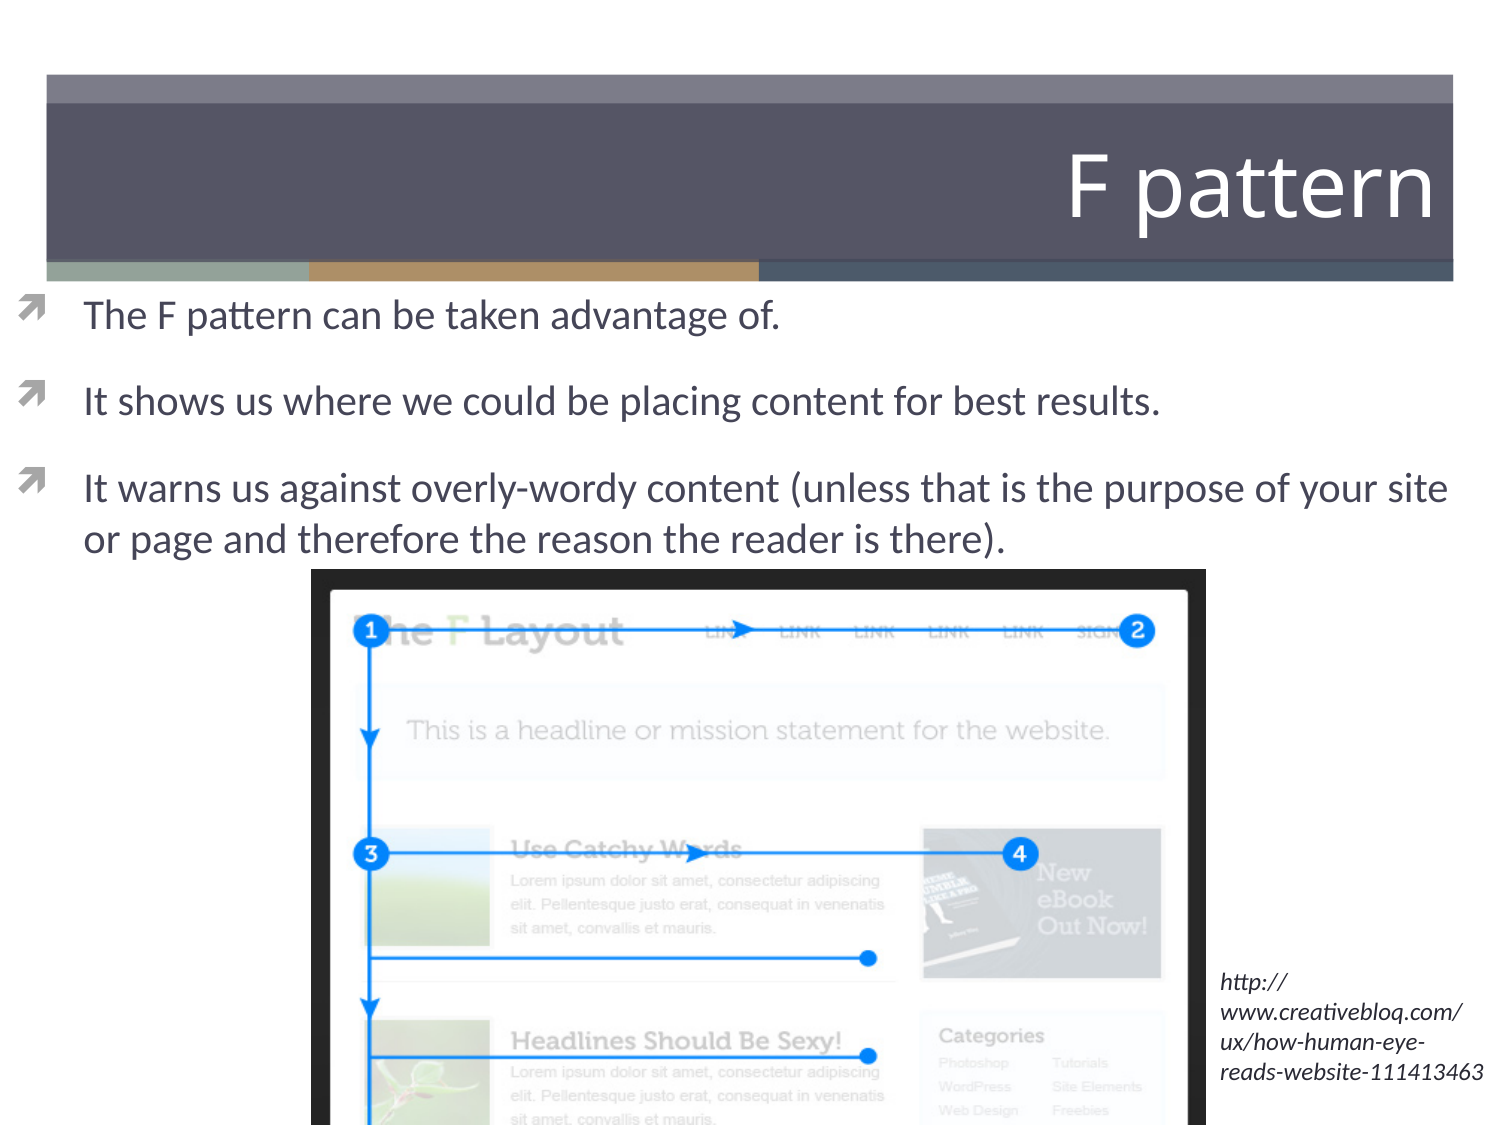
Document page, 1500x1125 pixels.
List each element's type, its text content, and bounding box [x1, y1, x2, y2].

title F pattern [46, 103, 1454, 263]
picture [311, 569, 1206, 1125]
list The F pattern can be taken advantage of. It shows us where we could be placing content for best results. It warns us against overly-wordy content (unless that is the purpose of your site or page and therefore the reason the reader is there). [0, 279, 1500, 570]
text_box http://www.creativebloq.com/ux/how-human-eye-reads-website-111413463 [1211, 958, 1500, 1093]
